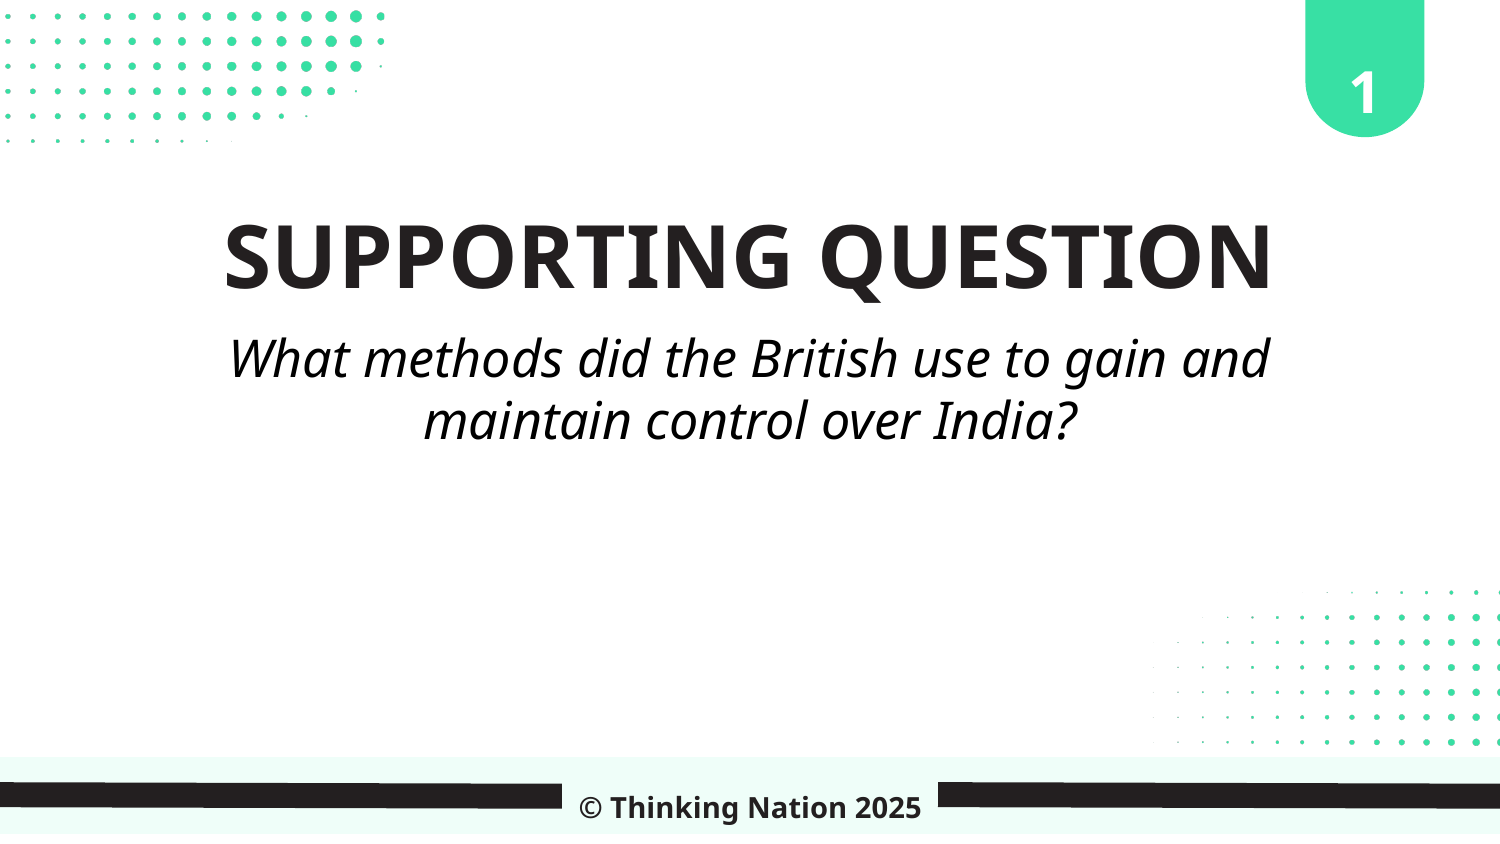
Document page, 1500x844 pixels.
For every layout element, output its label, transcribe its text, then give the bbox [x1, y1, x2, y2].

text_box What methods did the British use to gain and maintain control over India? [146, 324, 1353, 451]
text_box [0, 0, 385, 144]
text_box [1128, 590, 1500, 755]
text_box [1300, 0, 1430, 138]
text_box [0, 756, 1500, 835]
text_box SUPPORTING QUESTION [209, 159, 1291, 307]
